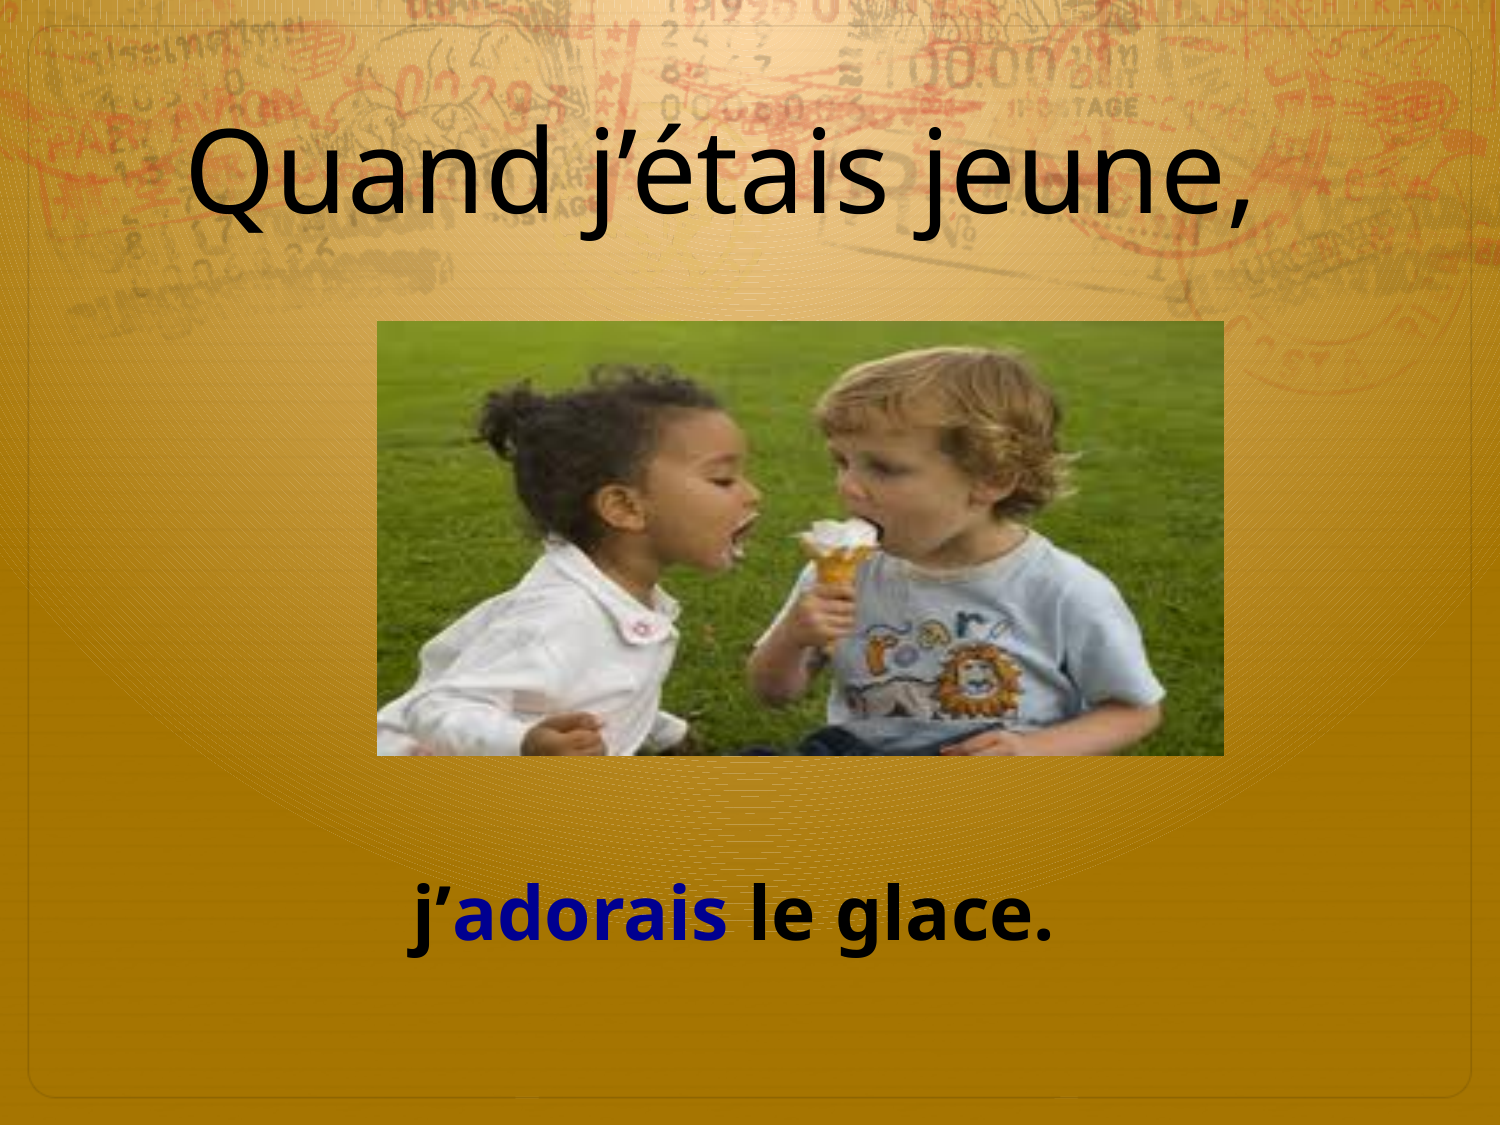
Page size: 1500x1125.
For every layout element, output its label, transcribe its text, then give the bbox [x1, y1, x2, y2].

subtitle j’adorais le glace. [87, 857, 1401, 1058]
title Quand j’étais jeune, [80, 125, 1393, 245]
picture [0, 0, 1500, 1125]
